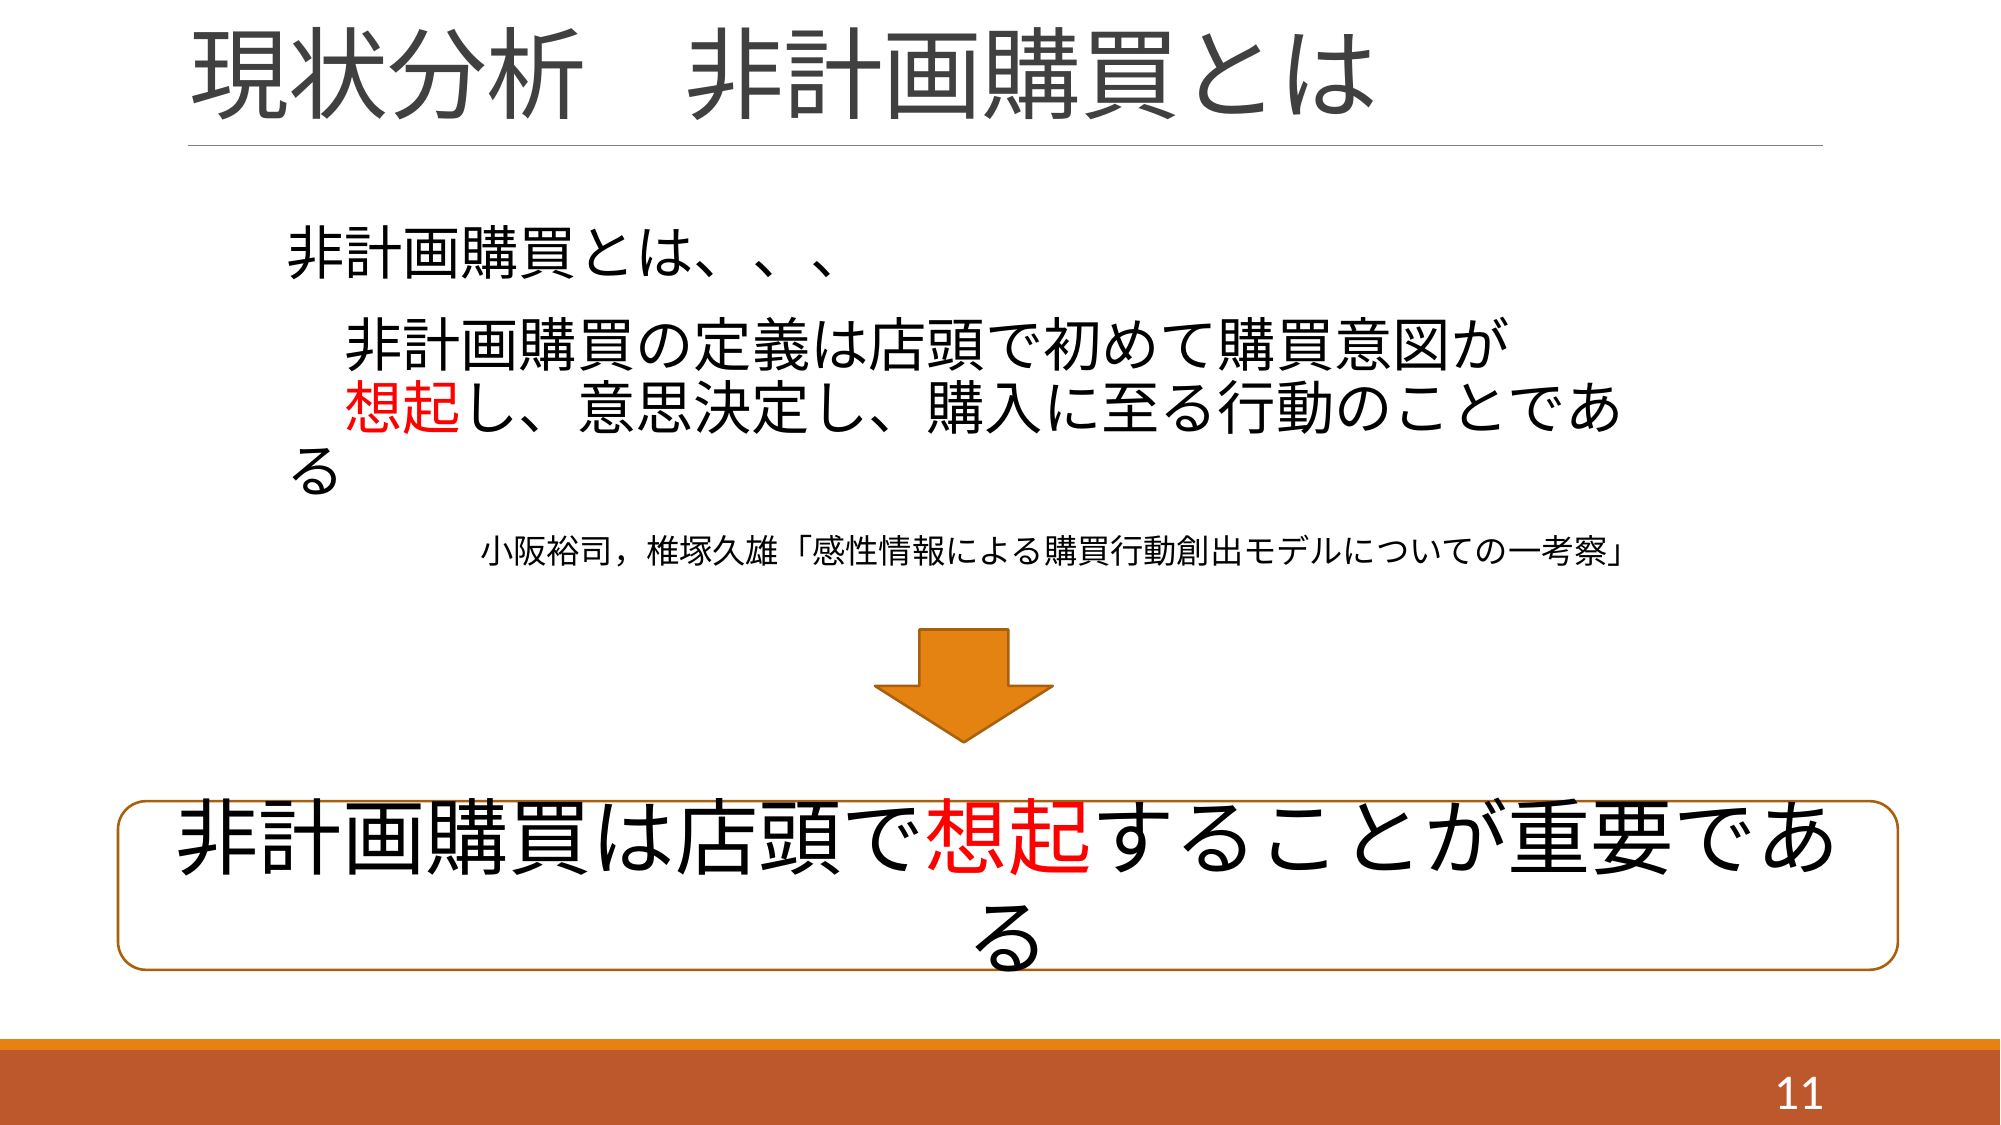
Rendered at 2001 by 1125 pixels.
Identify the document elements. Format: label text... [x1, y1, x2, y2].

title 現状分析 非計画購買とは [174, 13, 1825, 140]
text_box [873, 628, 1055, 744]
text_box 非計画購買は店頭で想起することが重要である [116, 799, 1900, 972]
slide_number 11 [1624, 1059, 1840, 1120]
text_box 非計画購買とは、、、 非計画購買の定義は店頭で初めて購買意図が 想起し、意思決定し、購入に至る行動のことである 小阪裕司，椎塚久雄「感性情報による購買行動創出モデルについての一考察」 [254, 236, 1674, 559]
